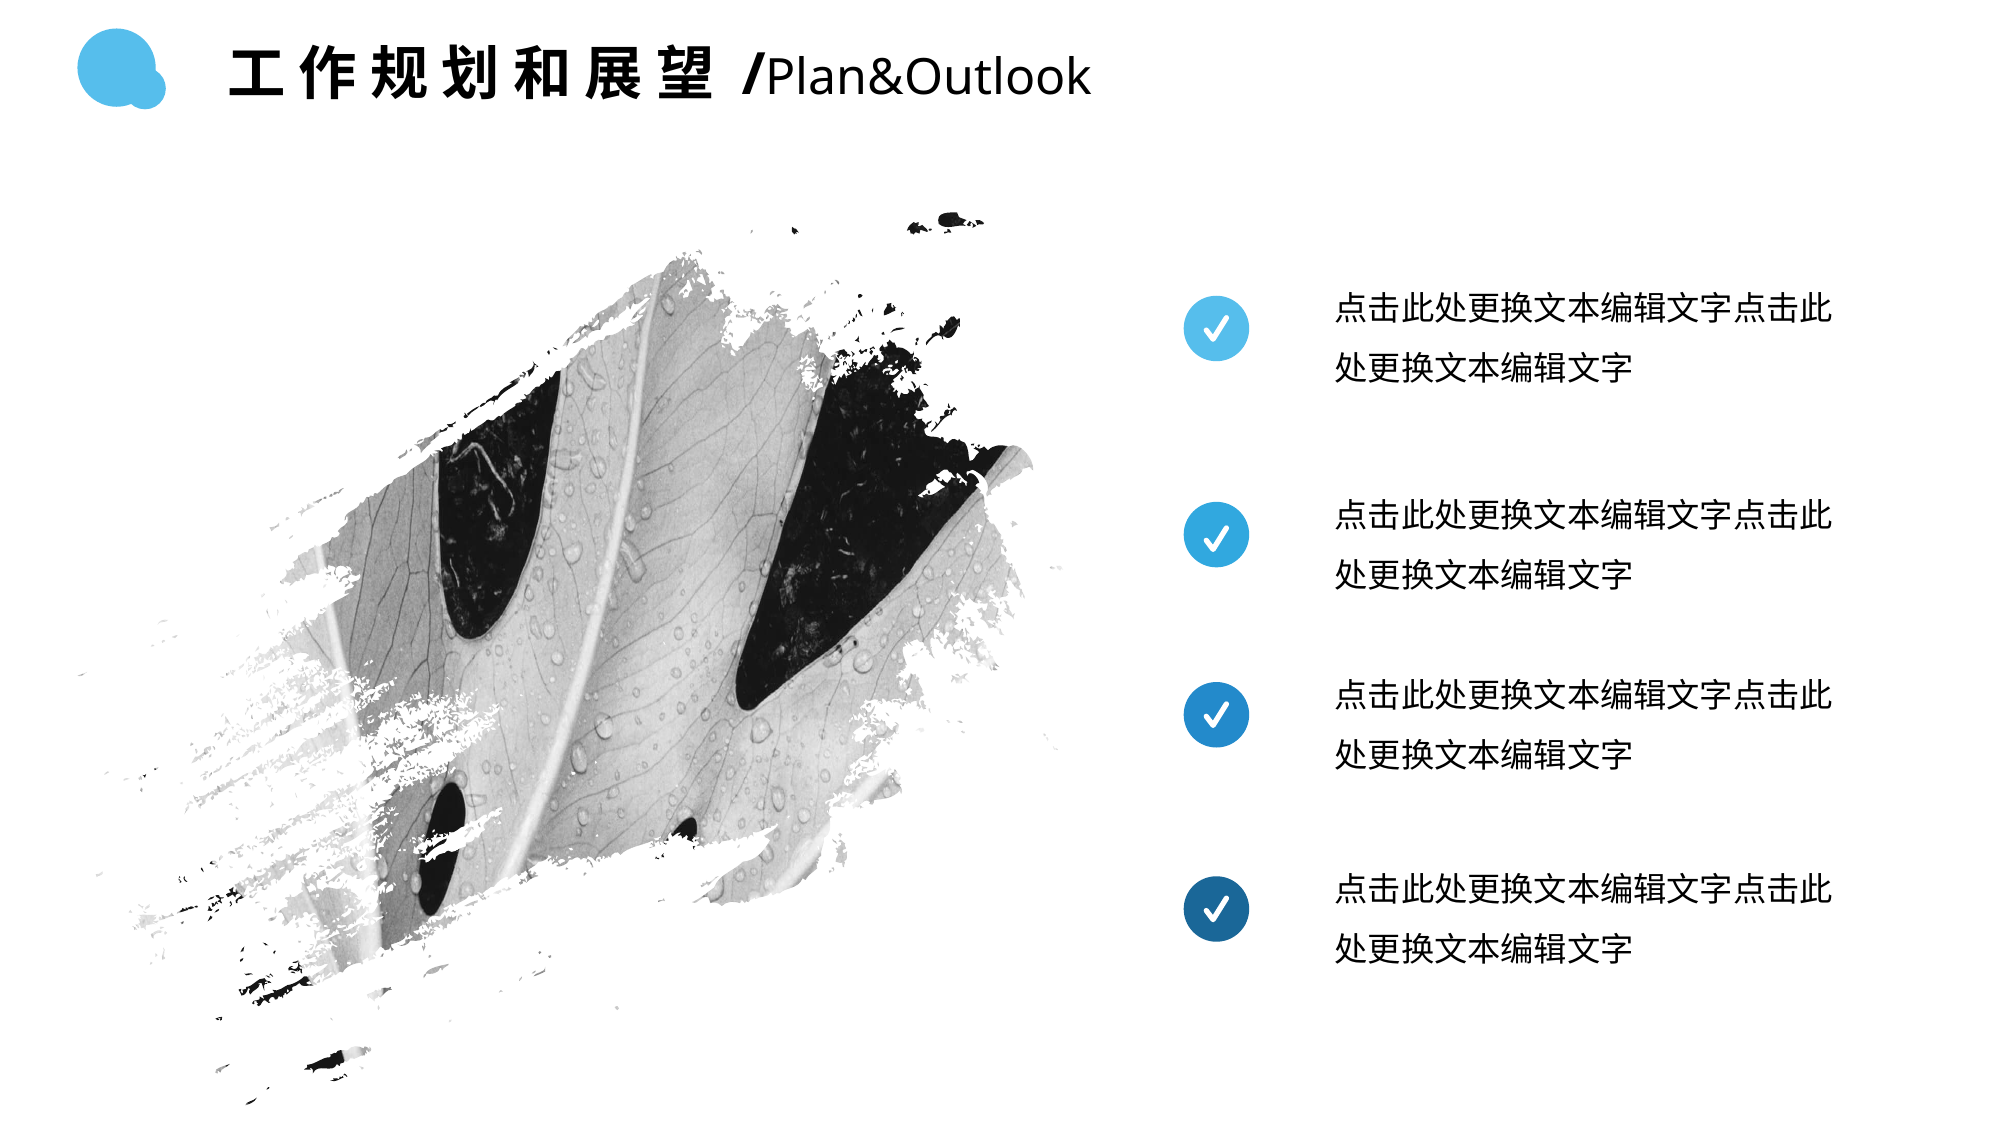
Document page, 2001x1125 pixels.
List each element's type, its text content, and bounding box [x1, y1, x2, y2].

text_box [790, 224, 802, 237]
text_box [156, 618, 171, 626]
text_box [213, 1015, 224, 1023]
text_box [1183, 876, 1250, 942]
text_box 点击此处更换文本编辑文字点击此处更换文本编辑文字 [1319, 646, 1865, 782]
text_box [214, 1062, 231, 1075]
text_box [73, 670, 88, 678]
text_box [183, 250, 1035, 1008]
text_box [263, 1085, 271, 1091]
text_box [693, 246, 704, 257]
text_box [160, 638, 167, 645]
text_box [376, 1002, 382, 1013]
text_box 点击此处更换文本编辑文字点击此处更换文本编辑文字 [1319, 259, 1865, 395]
text_box [177, 780, 185, 786]
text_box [77, 28, 166, 110]
text_box [613, 1005, 621, 1012]
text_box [1183, 295, 1250, 362]
text_box [138, 785, 144, 795]
text_box [153, 765, 162, 772]
text_box [160, 946, 167, 962]
text_box [447, 1018, 454, 1025]
text_box [103, 770, 112, 777]
text_box [154, 951, 159, 960]
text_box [1183, 501, 1250, 568]
text_box [1048, 564, 1066, 573]
text_box [329, 1072, 350, 1083]
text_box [1183, 681, 1250, 748]
text_box [148, 643, 157, 649]
text_box [1051, 744, 1060, 752]
text_box [905, 220, 934, 237]
text_box [1041, 732, 1050, 744]
text_box 点击此处更换文本编辑文字点击此处更换文本编辑文字 [1319, 840, 1865, 976]
text_box [937, 211, 986, 235]
text_box [127, 907, 135, 914]
text_box [327, 1015, 336, 1023]
text_box [148, 960, 155, 967]
text_box [136, 772, 148, 782]
text_box [131, 901, 200, 941]
text_box 工 作 规 划 和 展 望 /Plan&Outlook [212, 28, 1294, 114]
text_box [94, 869, 104, 879]
text_box [177, 873, 191, 885]
text_box 点击此处更换文本编辑文字点击此处更换文本编辑文字 [1319, 466, 1865, 602]
text_box [243, 1096, 258, 1108]
text_box [170, 634, 181, 640]
text_box [302, 1044, 373, 1077]
text_box [122, 776, 133, 783]
text_box [749, 228, 754, 237]
